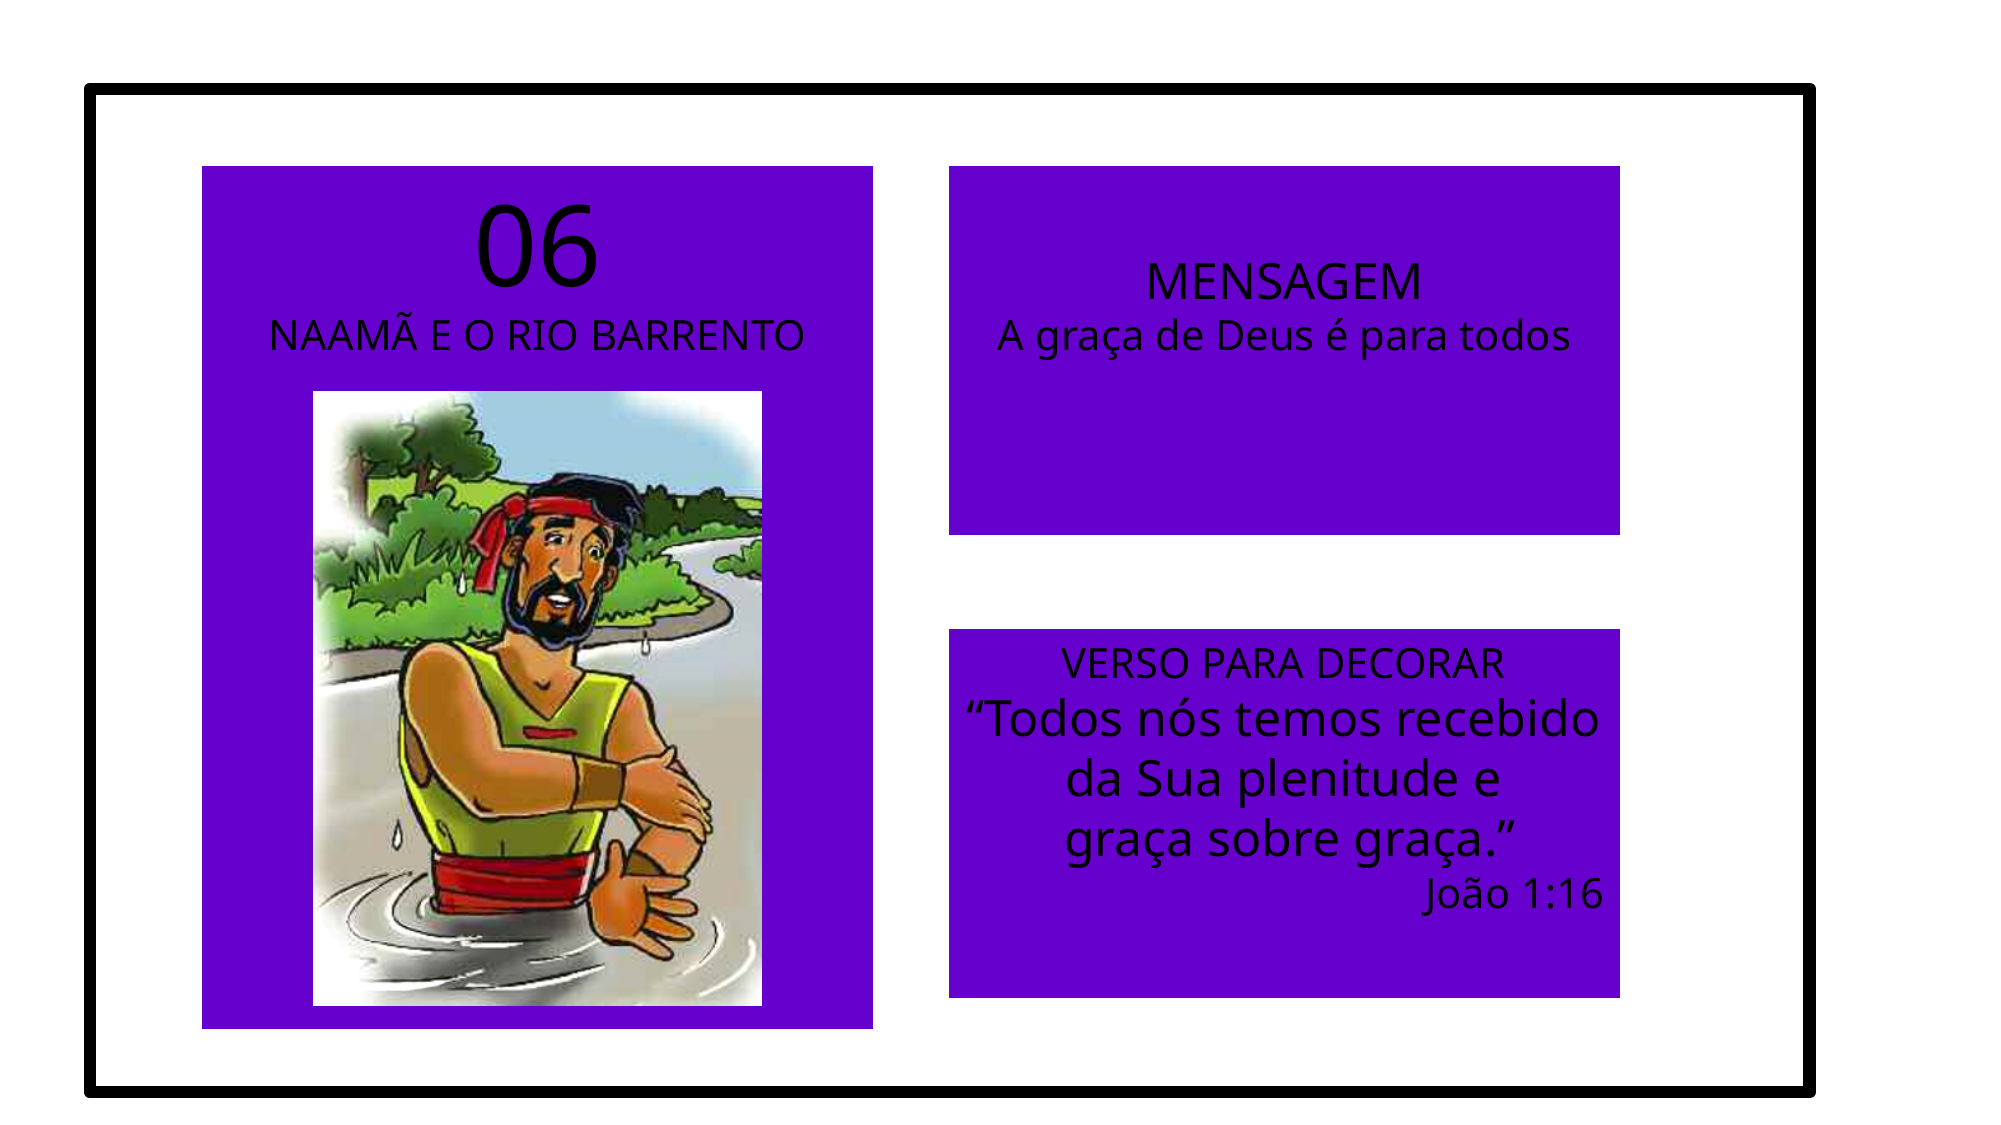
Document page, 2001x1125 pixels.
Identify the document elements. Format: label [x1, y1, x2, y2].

text_box [89, 88, 1810, 1093]
picture [949, 629, 1620, 998]
picture [949, 166, 1620, 535]
picture [202, 165, 873, 1029]
